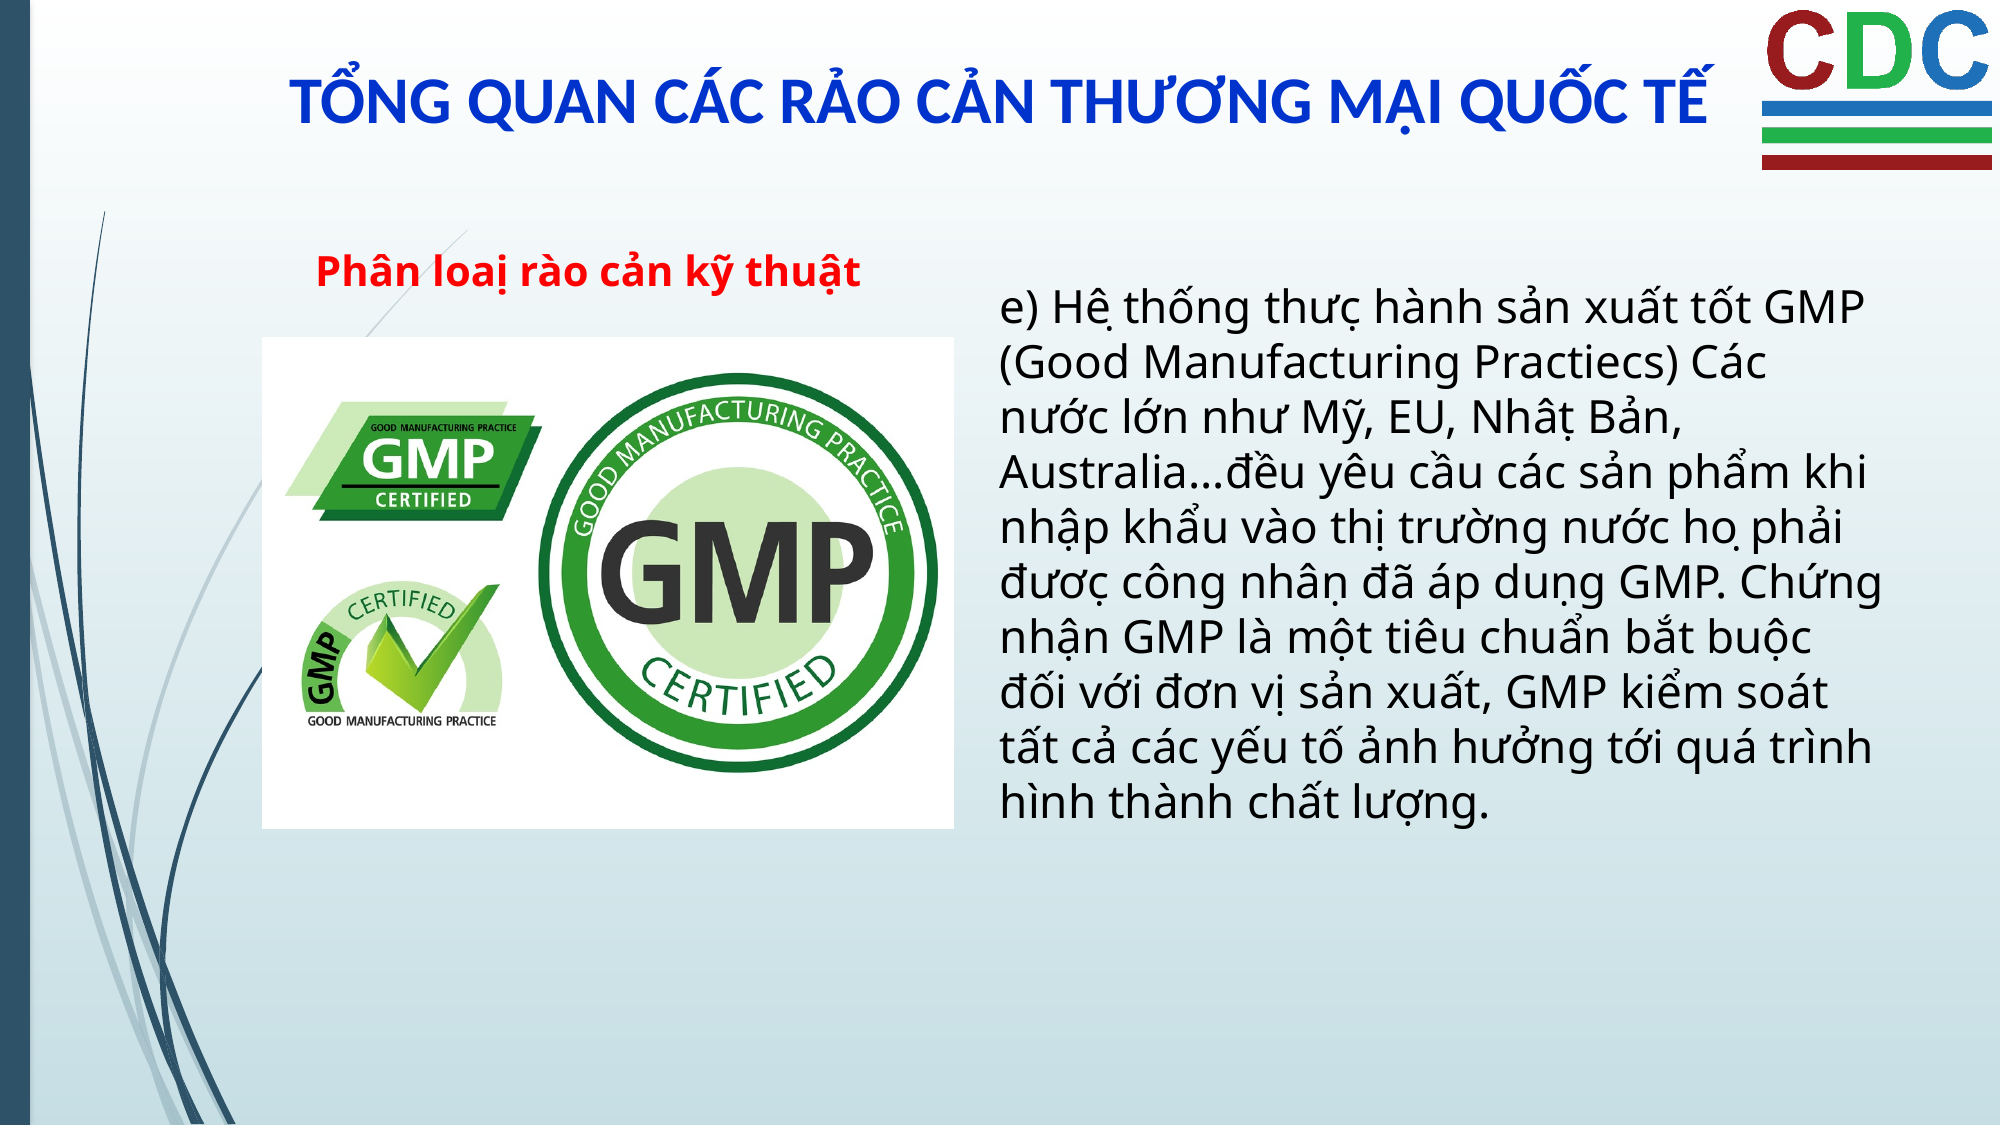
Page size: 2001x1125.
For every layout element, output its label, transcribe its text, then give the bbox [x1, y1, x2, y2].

picture [1762, 10, 1992, 170]
picture [262, 337, 954, 829]
text_box TỔNG QUAN CÁC RẢO CẢN THƯƠNG MẠI QUỐC TẾ [274, 49, 1726, 145]
text_box e) Hê ̣thống thưc̣ hành sản xuất tốt GMP (Good Manufacturing Practiecs) Các nước lớn như Mỹ, EU, Nhâṭ Bản, Australia…đều yêu cầu các sản phẩm khi nhập khẩu vào thị trường nước ho ̣phải đươc̣ công nhâṇ đã áp duṇg GMP. Chứng nhận GMP là một tiêu chuẩn bắt buộc đối với đơn vị sản xuất, GMP kiểm soát tất cả các yếu tố ảnh hưởng tới quá trình hình thành chất lượng. [985, 270, 1900, 835]
text_box Phân loaị rào cản kỹ thuật [300, 237, 877, 303]
